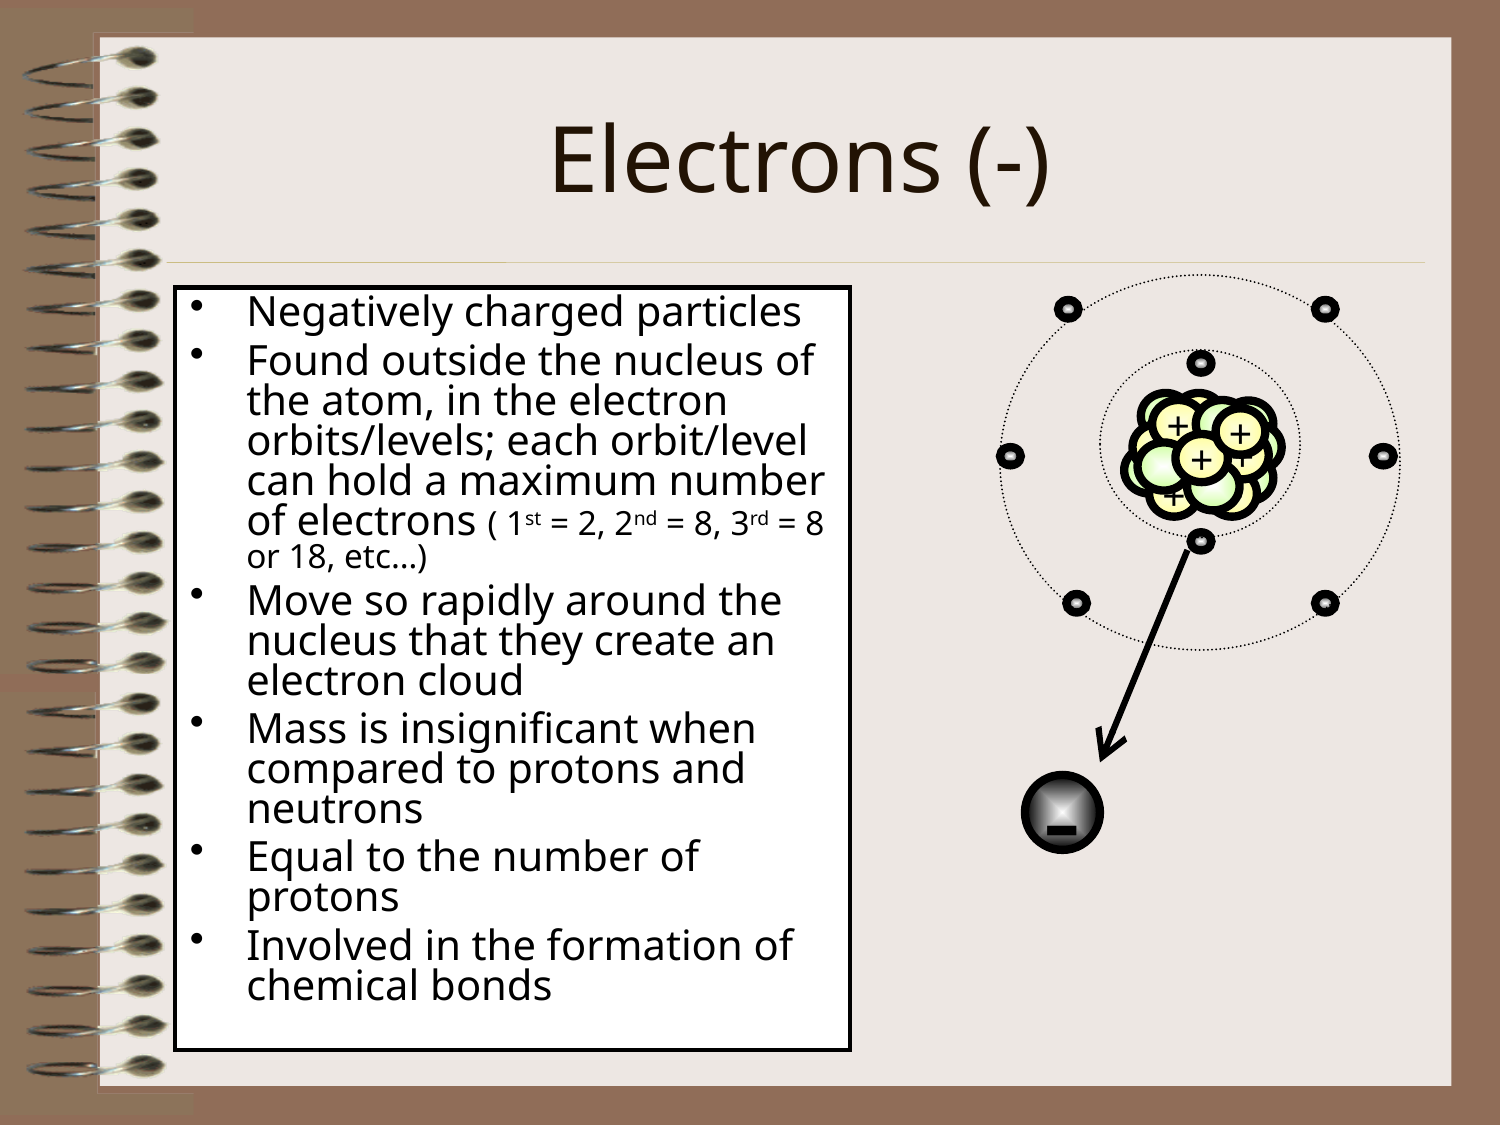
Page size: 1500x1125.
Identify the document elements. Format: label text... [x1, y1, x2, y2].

text_box [1103, 274, 1297, 298]
title Electrons (-) [174, 62, 1426, 251]
text_box - [1024, 774, 1100, 850]
list Negatively charged particles Found outside the nucleus of the atom, in the electron orbits/levels; each orbit/level can hold a maximum number of electrons ( 1st = 2, 2nd = 8, 3rd = 8 or 18, etc…) Move so rapidly around the nucleus that they create an electron cloud Mass is insignificant when compared to protons and neutrons Equal to the number of protons Involved in the formation of chemical bonds [174, 287, 851, 1051]
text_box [999, 299, 1394, 613]
text_box [1094, 622, 1306, 650]
text_box [1097, 644, 1149, 763]
picture [0, 692, 194, 1115]
picture [0, 8, 194, 674]
